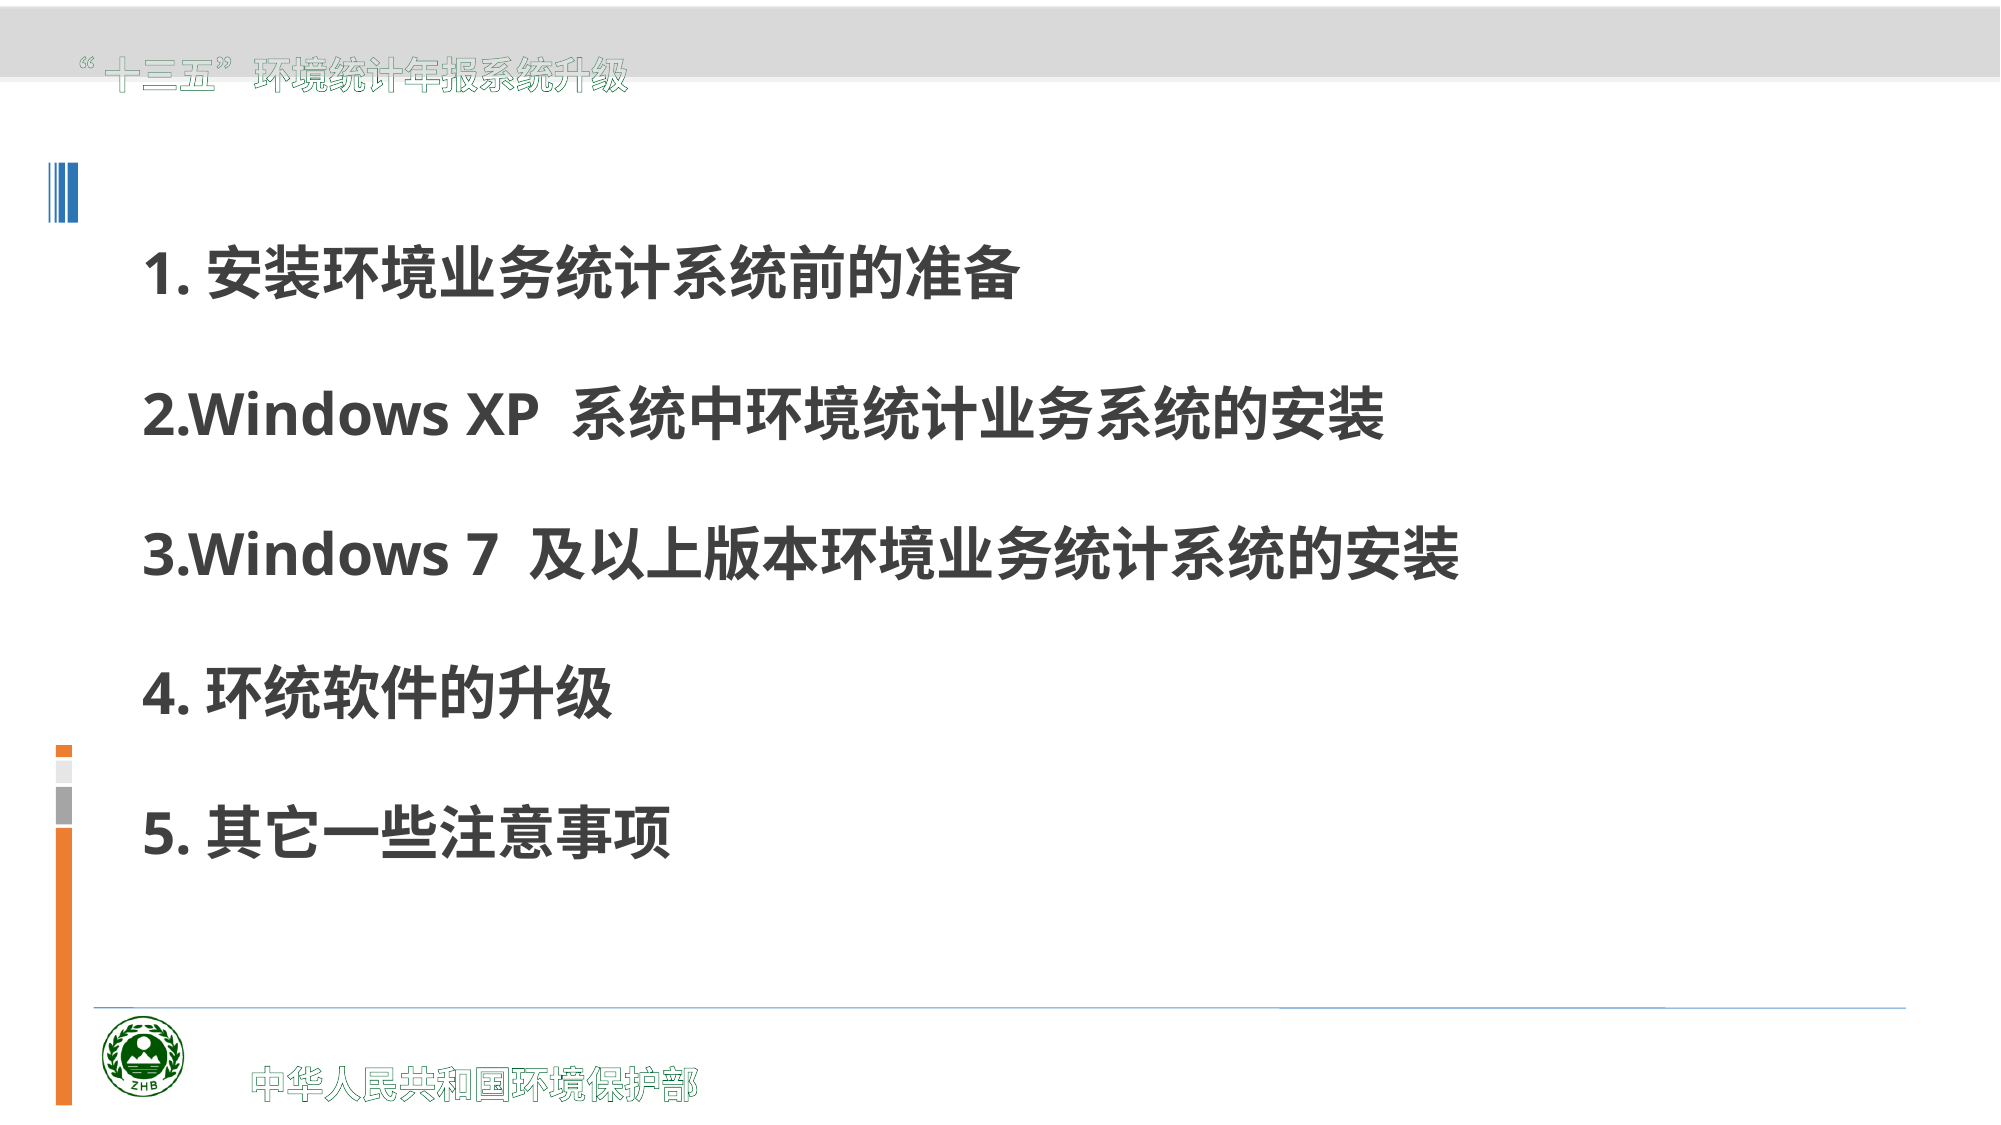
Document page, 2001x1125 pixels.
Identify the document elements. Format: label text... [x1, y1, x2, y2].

picture [93, 1007, 188, 1106]
text_box 1.安装环境业务统计系统前的准备 2.Windows XP 系统中环境统计业务系统的安装 3.Windows 7 及以上版本环境业务统计系统的安装 4.环统软件的升级 5.其它一些注意事项 [127, 229, 1904, 874]
